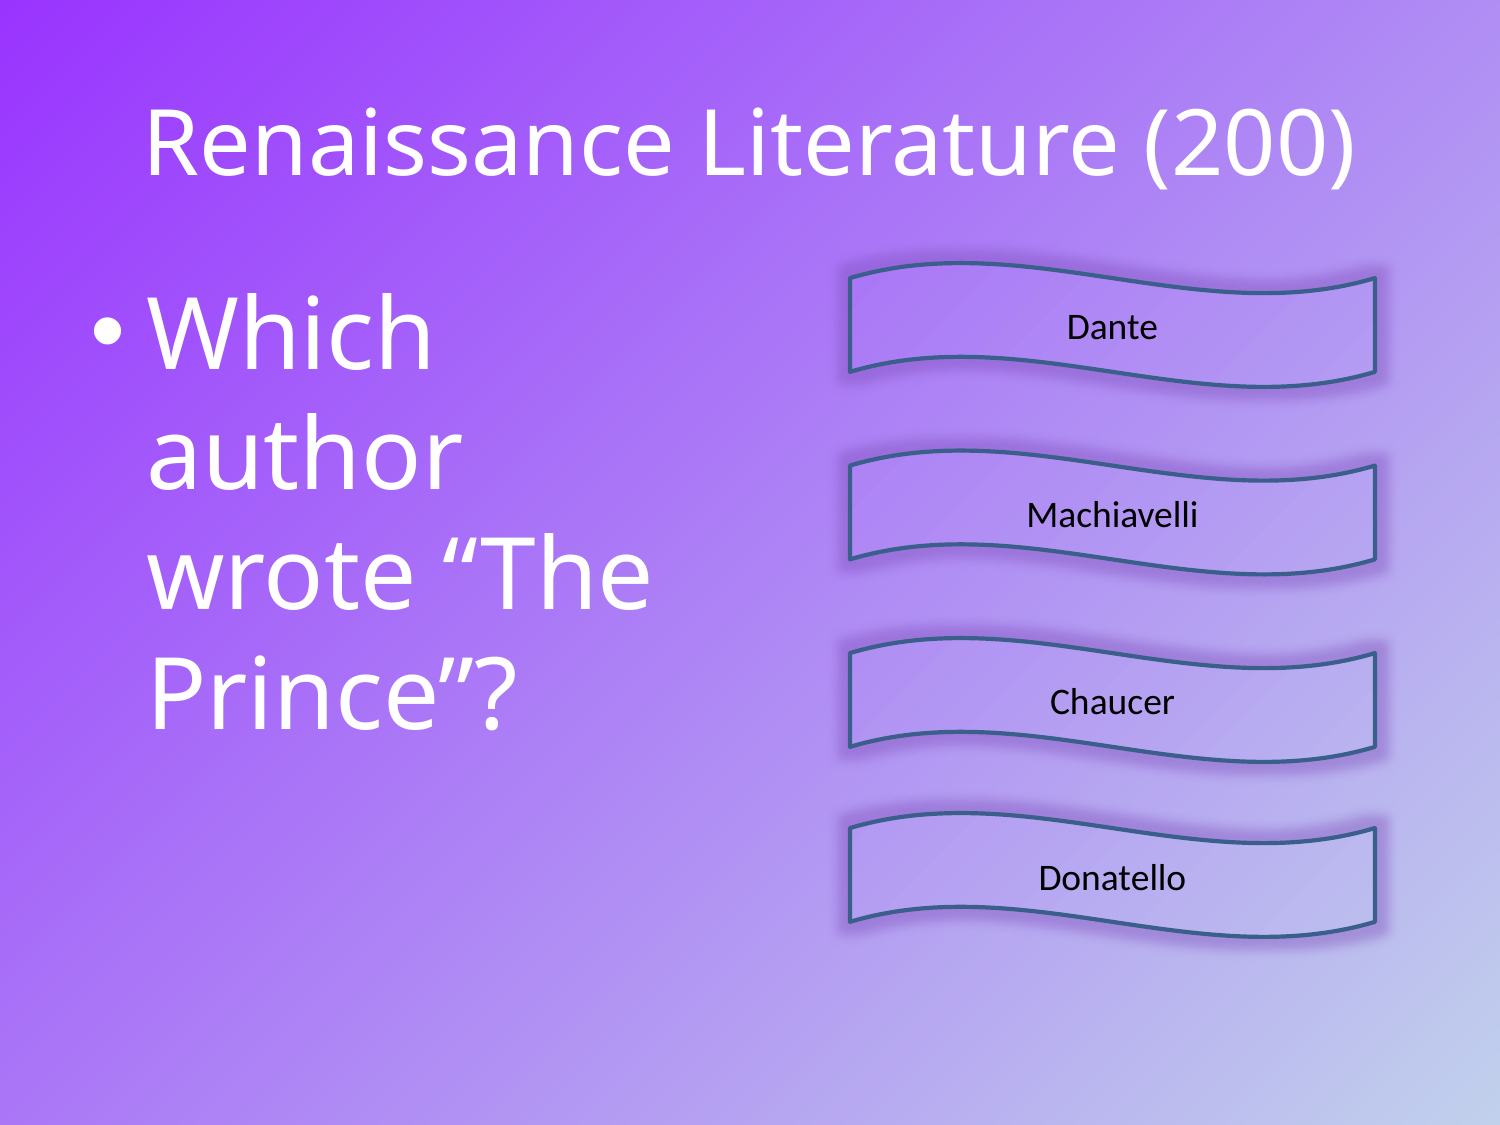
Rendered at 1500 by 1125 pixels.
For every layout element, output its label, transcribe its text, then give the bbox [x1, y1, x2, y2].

title Renaissance Literature (200) [75, 45, 1425, 233]
list Which author wrote “The Prince”? [75, 262, 738, 1005]
text_box Machiavelli [847, 448, 1378, 577]
text_box Chaucer [847, 635, 1378, 765]
text_box Donatello [847, 810, 1378, 939]
text_box Dante [847, 260, 1378, 390]
